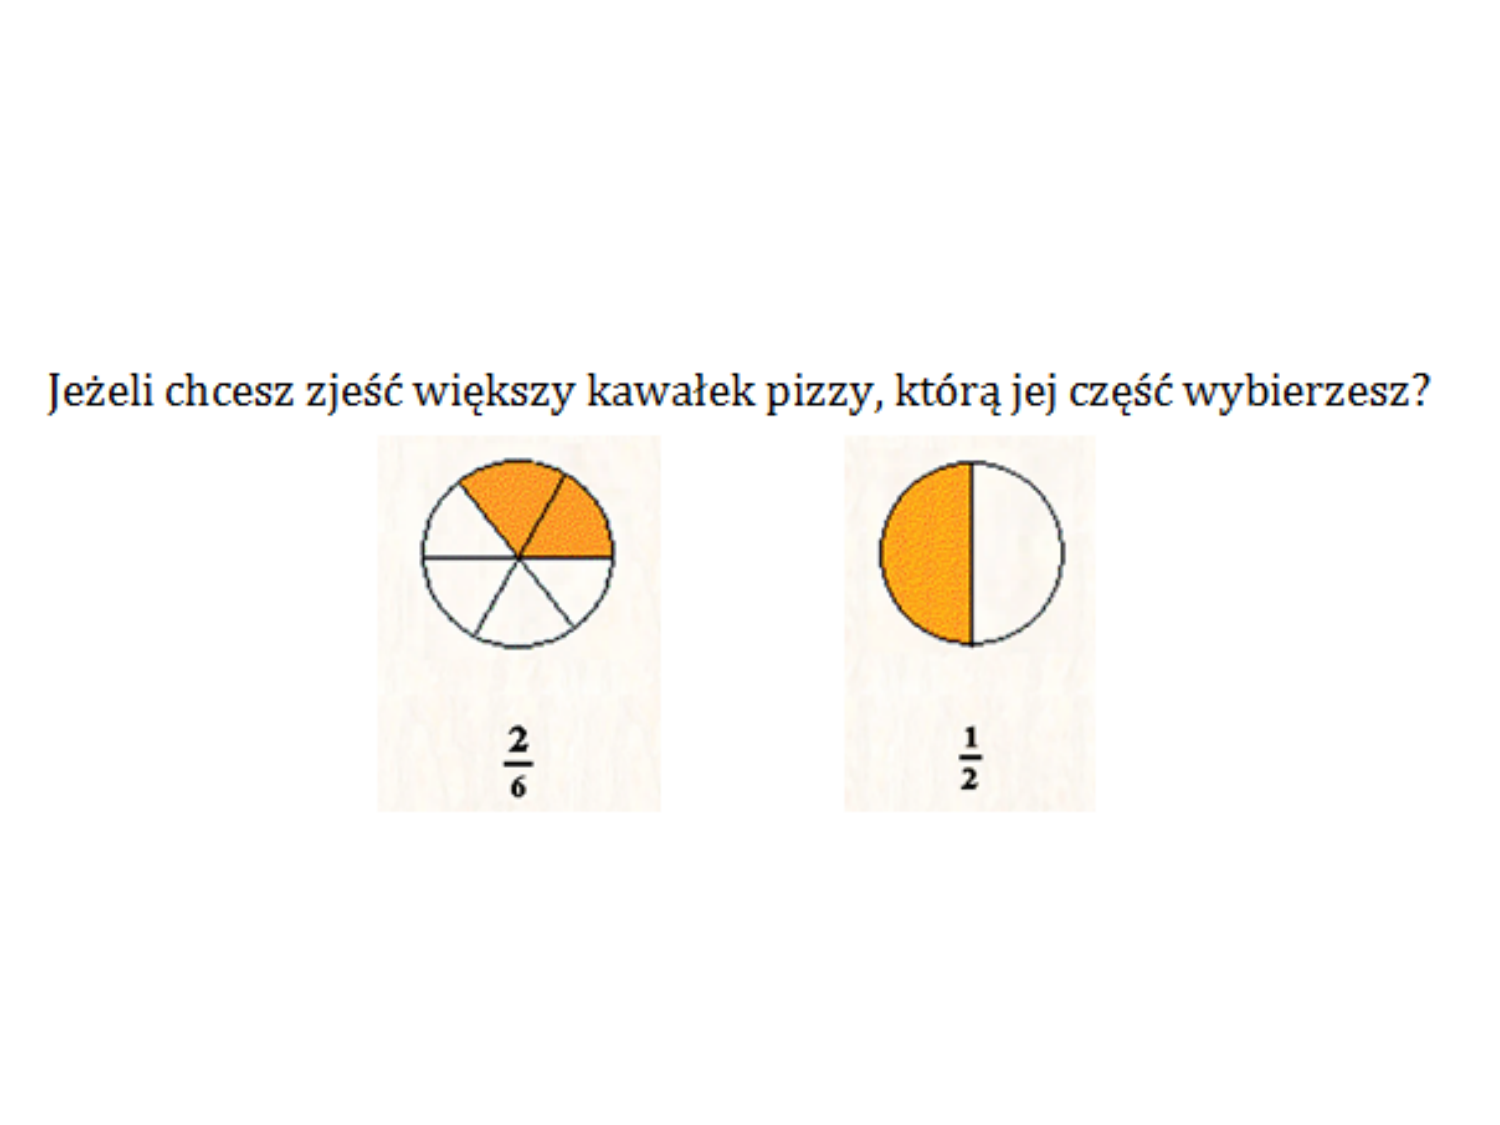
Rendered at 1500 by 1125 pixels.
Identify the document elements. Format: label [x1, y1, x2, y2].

picture [27, 349, 1500, 835]
